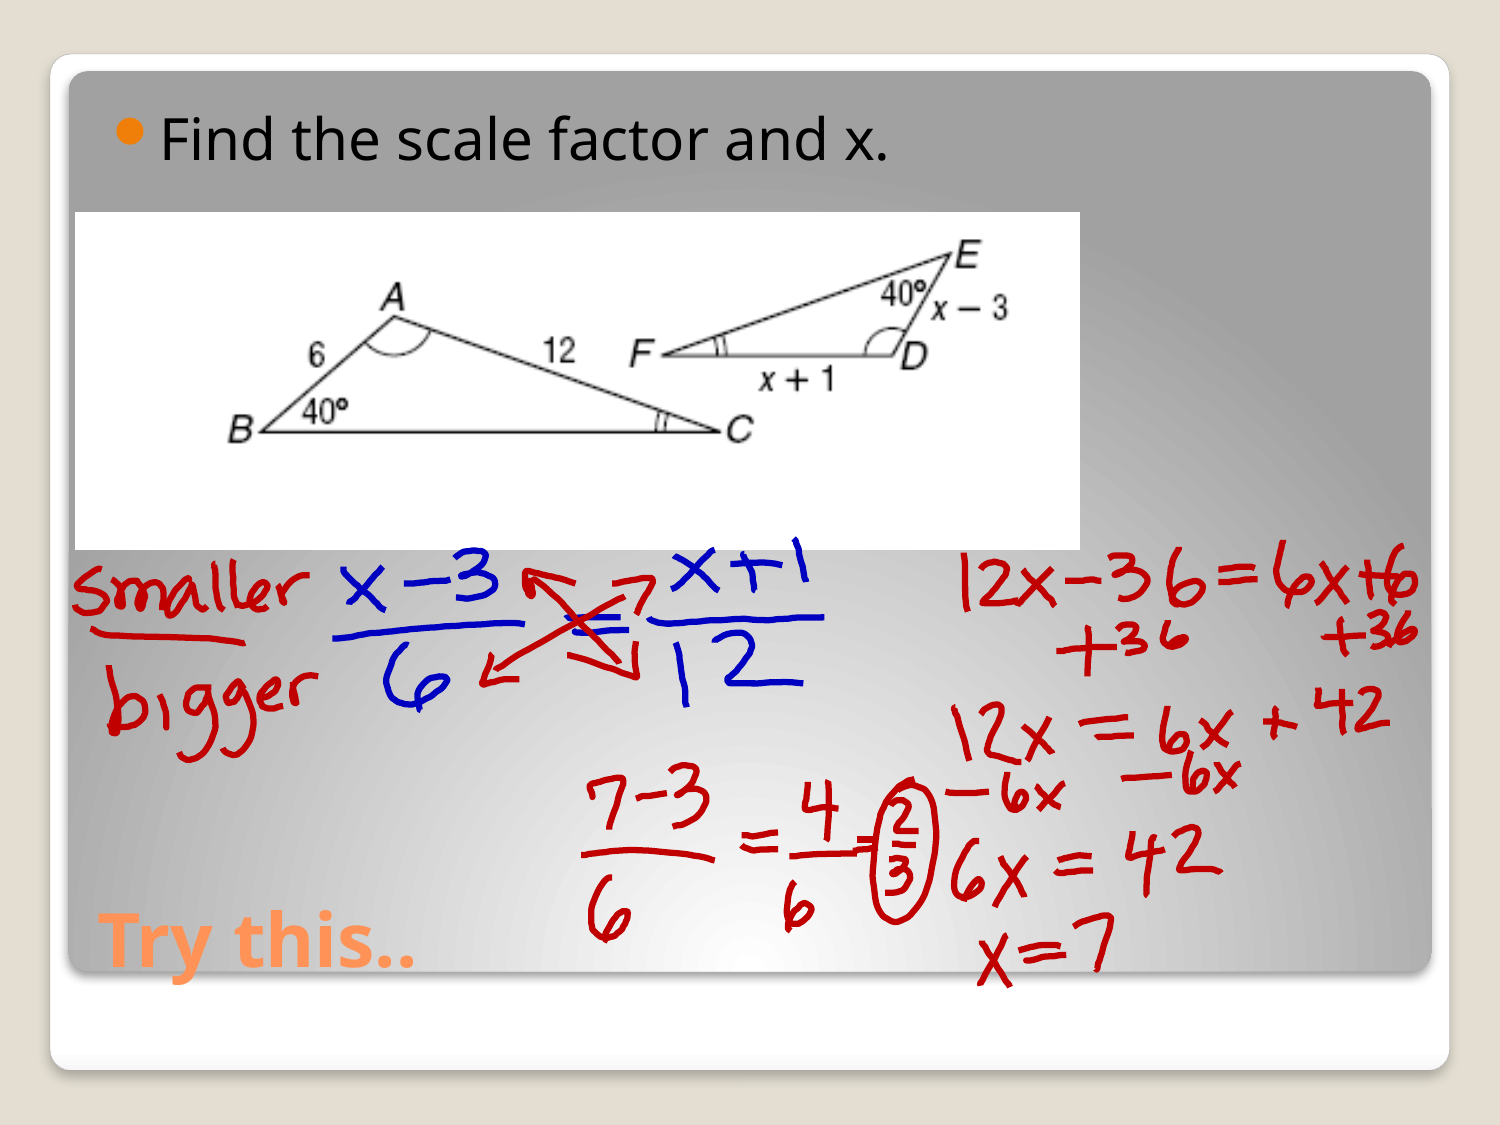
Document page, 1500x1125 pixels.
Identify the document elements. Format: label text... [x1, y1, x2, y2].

text_box [1168, 546, 1204, 606]
text_box [674, 642, 688, 708]
text_box [1218, 578, 1258, 583]
text_box [1218, 565, 1256, 571]
text_box [648, 616, 825, 625]
text_box [1003, 771, 1027, 811]
text_box [1387, 610, 1416, 648]
text_box [1036, 585, 1056, 607]
text_box [588, 776, 625, 830]
text_box [953, 840, 983, 902]
text_box [276, 574, 310, 604]
text_box [852, 847, 873, 852]
text_box [1155, 844, 1166, 853]
text_box [1386, 544, 1416, 606]
text_box [1199, 719, 1214, 734]
text_box [231, 564, 239, 608]
text_box [635, 792, 668, 800]
text_box [953, 706, 971, 761]
text_box [1172, 826, 1222, 874]
text_box [1048, 799, 1061, 808]
text_box [348, 566, 384, 605]
text_box [612, 577, 654, 615]
text_box [979, 934, 1008, 986]
text_box [1038, 738, 1053, 754]
text_box [1108, 554, 1149, 600]
text_box [158, 694, 168, 729]
text_box [1275, 539, 1313, 607]
text_box [684, 564, 694, 570]
text_box [257, 678, 284, 710]
text_box [1184, 750, 1208, 793]
text_box [1026, 716, 1051, 762]
text_box [1227, 778, 1236, 788]
text_box [825, 780, 830, 842]
text_box [1315, 687, 1341, 707]
list Find the scale factor and x. [82, 86, 1425, 774]
text_box [385, 643, 449, 711]
text_box [1078, 716, 1129, 725]
text_box [1200, 710, 1233, 749]
text_box [789, 852, 857, 858]
text_box [1356, 688, 1390, 731]
text_box [213, 564, 225, 611]
text_box [1213, 762, 1241, 793]
text_box [1343, 698, 1354, 704]
text_box [999, 856, 1013, 876]
text_box [524, 570, 576, 597]
text_box [964, 564, 969, 612]
text_box [804, 781, 827, 811]
text_box [1057, 854, 1092, 862]
text_box [1334, 584, 1349, 604]
text_box [1161, 705, 1188, 753]
text_box [342, 566, 364, 590]
text_box [1320, 561, 1334, 583]
text_box [714, 632, 804, 685]
text_box [581, 849, 715, 862]
text_box [403, 578, 451, 585]
text_box [237, 581, 269, 611]
text_box [1272, 706, 1278, 739]
text_box [694, 569, 720, 592]
picture [74, 212, 1081, 551]
text_box [1022, 568, 1036, 584]
text_box [74, 567, 108, 614]
text_box [670, 564, 700, 590]
text_box [1016, 567, 1053, 607]
text_box [166, 577, 208, 617]
text_box [746, 564, 756, 592]
text_box [533, 579, 579, 621]
text_box [178, 686, 217, 761]
text_box [590, 629, 630, 634]
text_box [1025, 954, 1067, 962]
text_box [981, 940, 994, 960]
text_box [579, 622, 605, 647]
text_box [1013, 877, 1025, 898]
text_box [1214, 734, 1229, 746]
text_box [1022, 725, 1037, 739]
text_box [1277, 721, 1298, 728]
text_box [221, 680, 255, 756]
text_box [1116, 623, 1146, 654]
text_box [90, 627, 246, 644]
text_box [1216, 762, 1227, 778]
text_box [567, 641, 638, 679]
text_box [1086, 625, 1090, 646]
text_box [871, 778, 938, 923]
text_box [363, 589, 386, 611]
text_box [785, 881, 813, 932]
text_box [1127, 831, 1150, 859]
text_box [669, 764, 708, 828]
text_box [504, 597, 623, 665]
text_box [1035, 785, 1049, 799]
text_box [454, 564, 496, 600]
text_box [1018, 944, 1061, 952]
text_box [741, 844, 779, 852]
text_box [979, 564, 1019, 604]
text_box [1346, 634, 1366, 638]
text_box [1145, 836, 1157, 897]
text_box [291, 674, 319, 704]
text_box [590, 876, 629, 942]
text_box [1368, 611, 1390, 648]
text_box [1121, 774, 1172, 780]
text_box [1263, 720, 1274, 724]
text_box [980, 703, 1022, 763]
text_box [111, 578, 165, 611]
text_box [1037, 782, 1066, 811]
text_box [993, 855, 1028, 908]
text_box [994, 961, 1011, 988]
text_box [800, 564, 807, 583]
text_box [1073, 914, 1112, 971]
text_box [574, 630, 588, 634]
text_box [107, 665, 146, 734]
text_box [481, 653, 520, 686]
text_box [945, 790, 990, 794]
text_box [1095, 734, 1134, 739]
text_box [1338, 618, 1349, 656]
text_box [332, 622, 526, 640]
title Try this.. [82, 817, 1425, 990]
text_box [1086, 649, 1090, 677]
text_box [1065, 578, 1102, 582]
text_box [1162, 620, 1187, 649]
text_box [741, 831, 779, 838]
text_box [1056, 646, 1117, 652]
text_box [1054, 869, 1094, 874]
text_box [1341, 688, 1346, 735]
text_box [830, 801, 839, 810]
text_box [1366, 559, 1374, 599]
text_box [1314, 566, 1349, 604]
